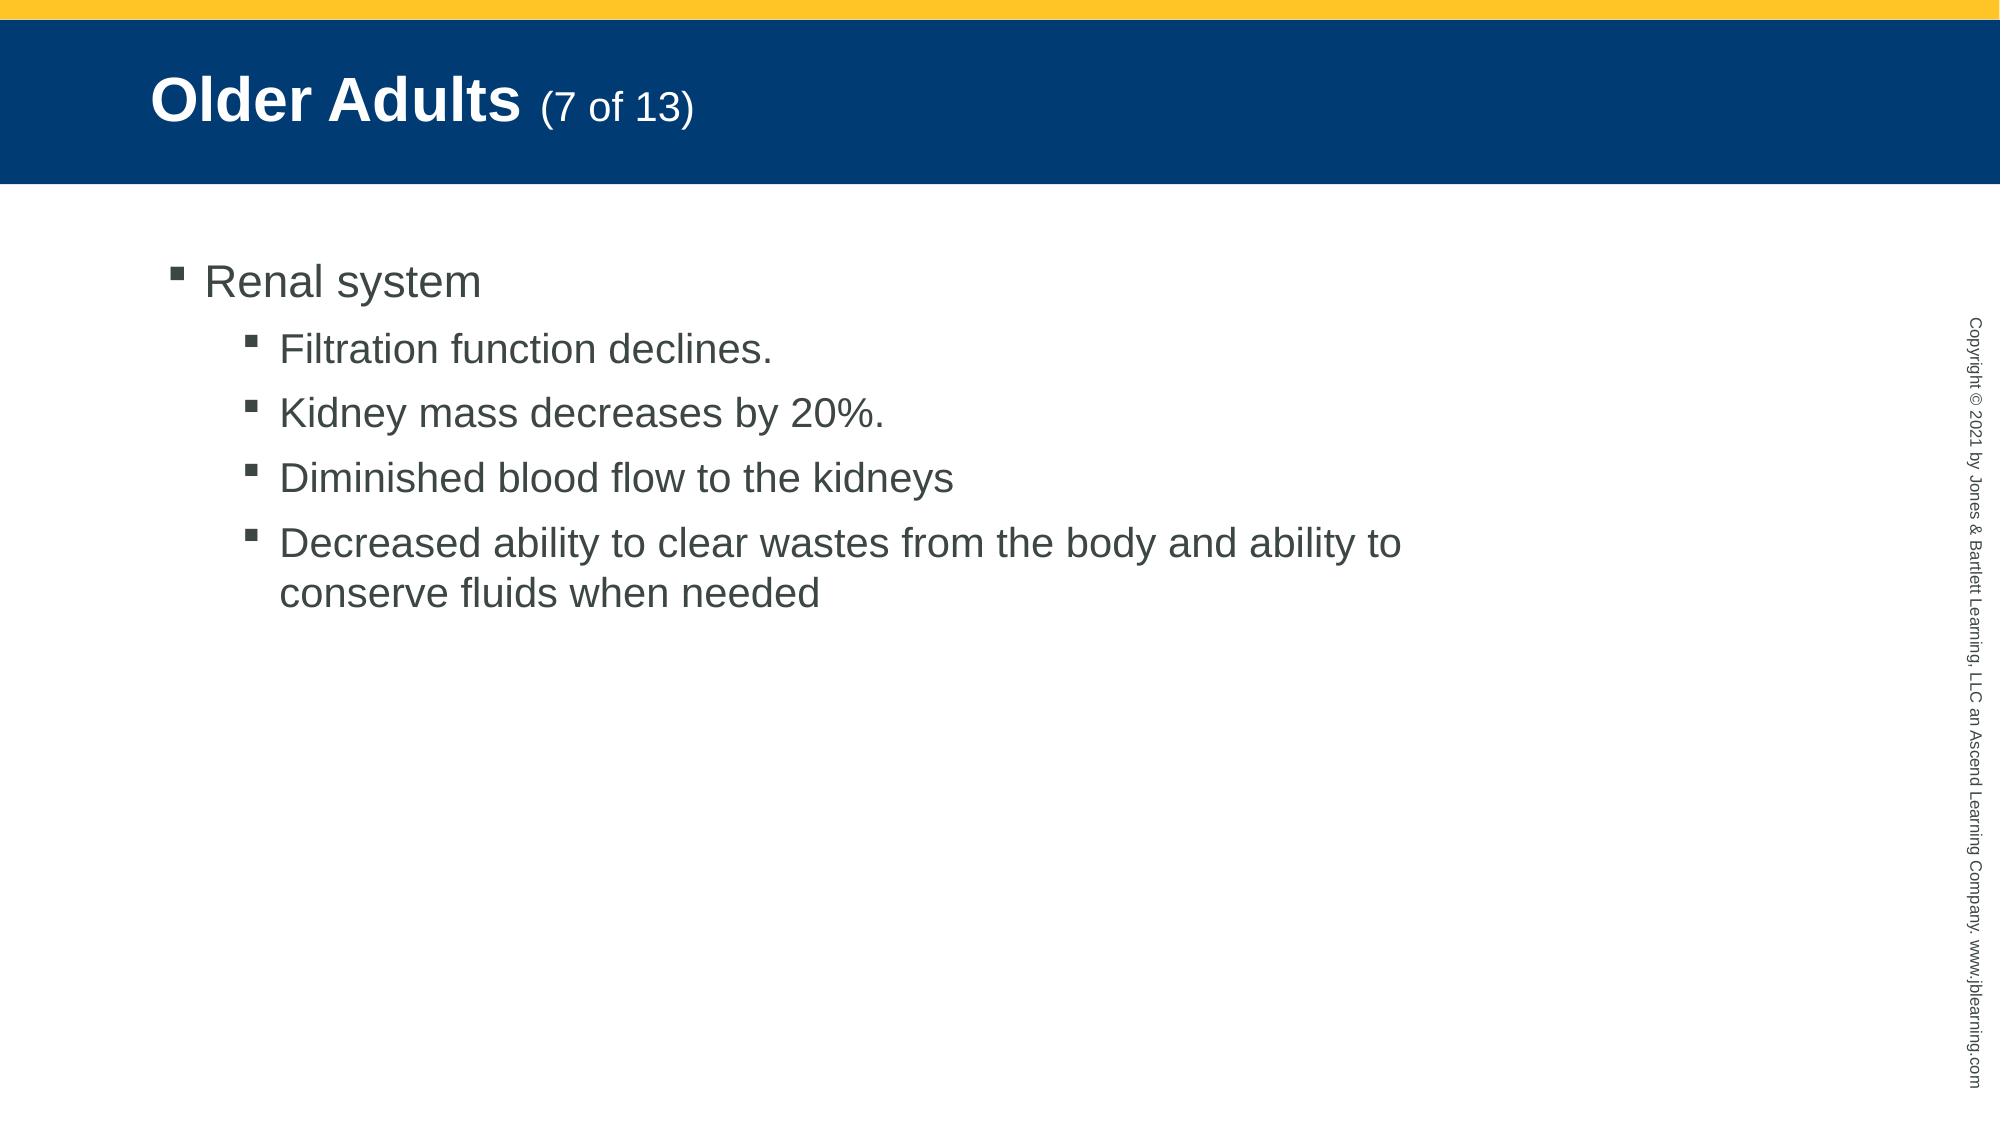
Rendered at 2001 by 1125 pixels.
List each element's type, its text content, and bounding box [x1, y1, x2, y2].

list Renal system Filtration function declines. Kidney mass decreases by 20%. Diminished blood flow to the kidneys Decreased ability to clear wastes from the body and ability to conserve fluids when needed [151, 244, 1571, 1016]
title Older Adults (7 of 13) [0, 19, 2000, 185]
